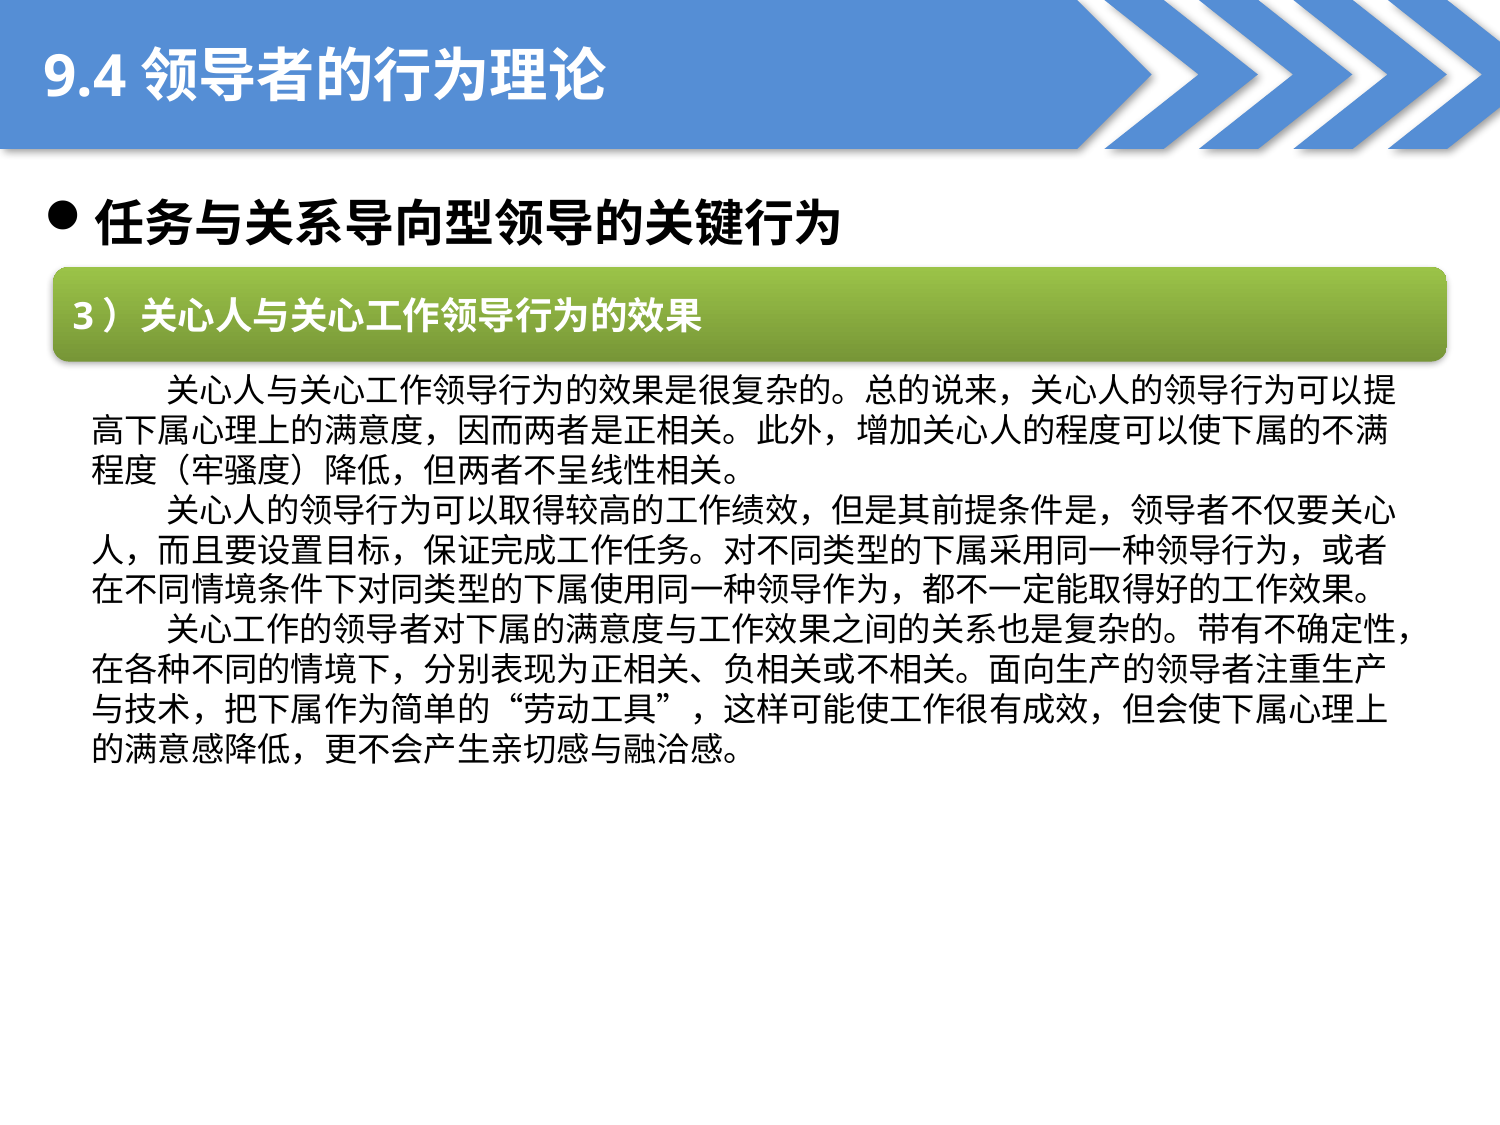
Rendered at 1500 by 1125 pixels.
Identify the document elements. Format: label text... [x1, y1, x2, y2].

text_box 任务与关系导向型领导的关键行为 [29, 184, 951, 260]
text_box 关心人与关心工作领导行为的效果是很复杂的。总的说来，关心人的领导行为可以提高下属心理上的满意度，因而两者是正相关。此外，增加关心人的程度可以使下属的不满程度（牢骚度）降低，但两者不呈线性相关。 关心人的领导行为可以取得较高的工作绩效，但是其前提条件是，领导者不仅要关心人，而且要设置目标，保证完成工作任务。对不同类型的下属采用同一种领导行为，或者在不同情境条件下对同类型的下属使用同一种领导作为，都不一定能取得好的工作效果。 关心工作的领导者对下属的满意度与工作效果之间的关系也是复杂的。带有不确定性，在各种不同的情境下，分别表现为正相关、负相关或不相关。面向生产的领导者注重生产与技术，把下属作为简单的“劳动工具”，这样可能使工作很有成效，但会使下属心理上的满意感降低，更不会产生亲切感与融洽感。 [76, 361, 1436, 776]
text_box 3）关心人与关心工作领导行为的效果 [53, 267, 1447, 362]
text_box 9.4领导者的行为理论 [28, 30, 622, 116]
